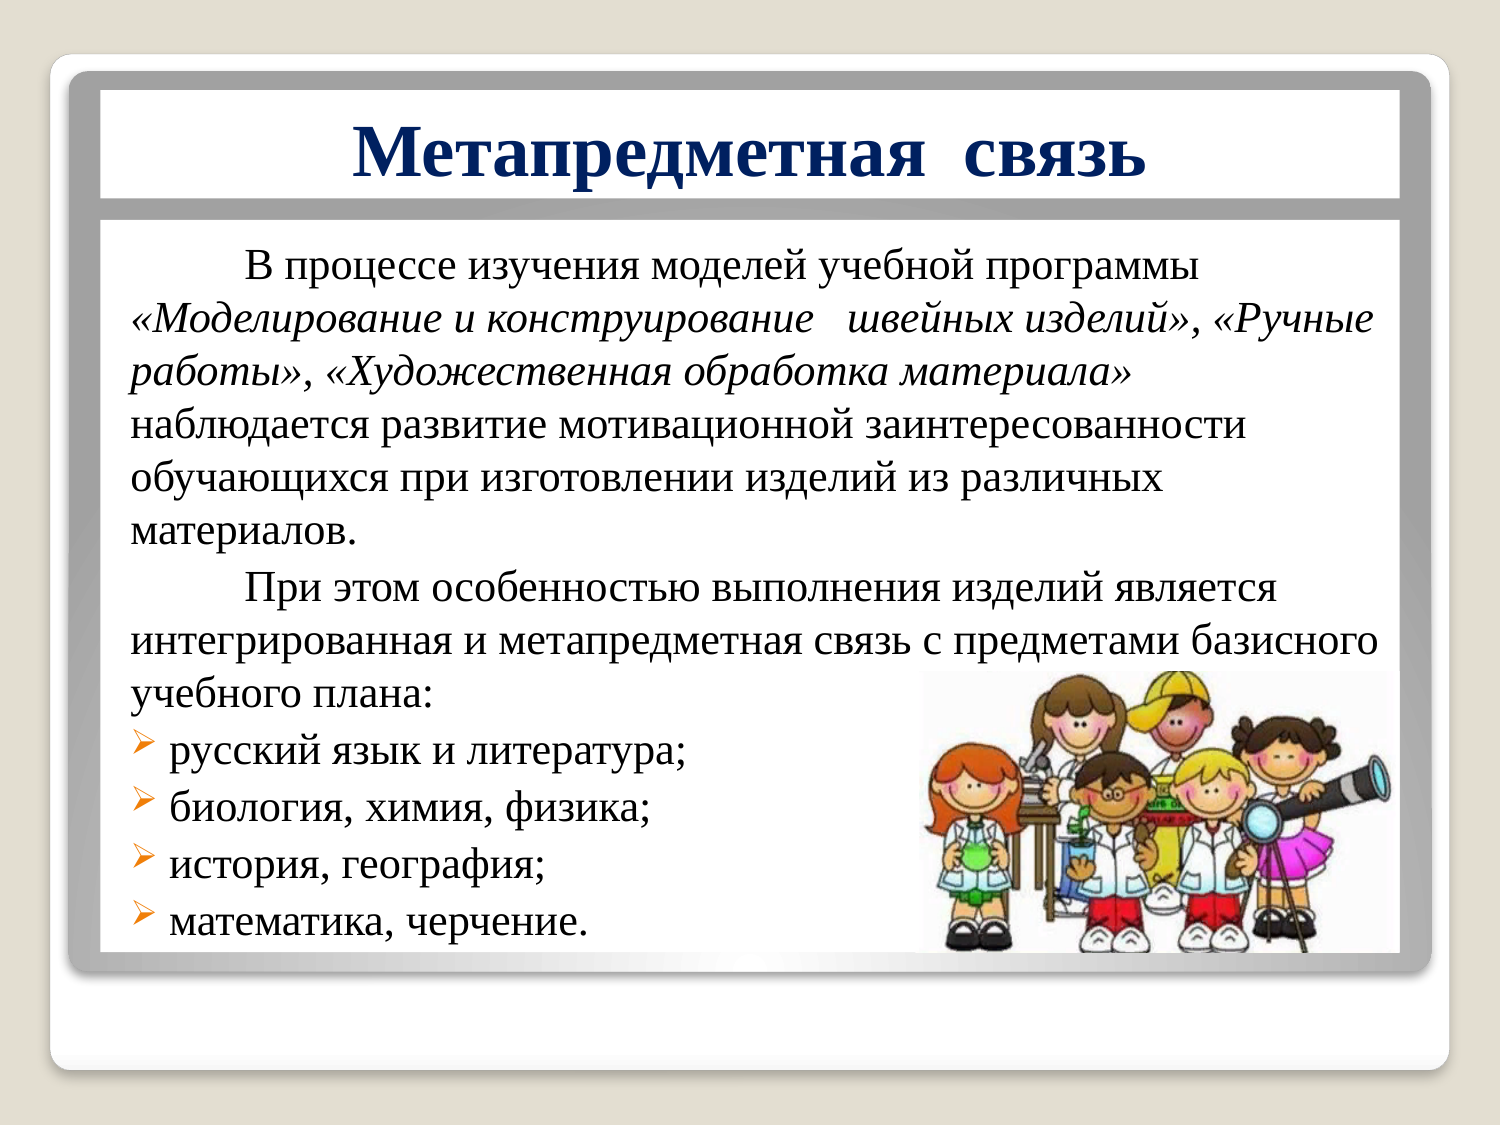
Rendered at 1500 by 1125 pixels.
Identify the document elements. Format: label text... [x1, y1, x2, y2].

title Метапредметная связь [100, 90, 1400, 199]
picture [915, 670, 1400, 953]
list В процессе изучения моделей учебной программы «Моделирование и конструирование швейных изделий», «Ручные работы», «Художественная обработка материала» наблюдается развитие мотивационной заинтересованности обучающихся при изготовлении изделий из различных материалов. При этом особенностью выполнения изделий является интегрированная и метапредметная связь с предметами базисного учебного плана: русский язык и литература; биология, химия, физика; история, география; математика, черчение. [100, 219, 1400, 953]
